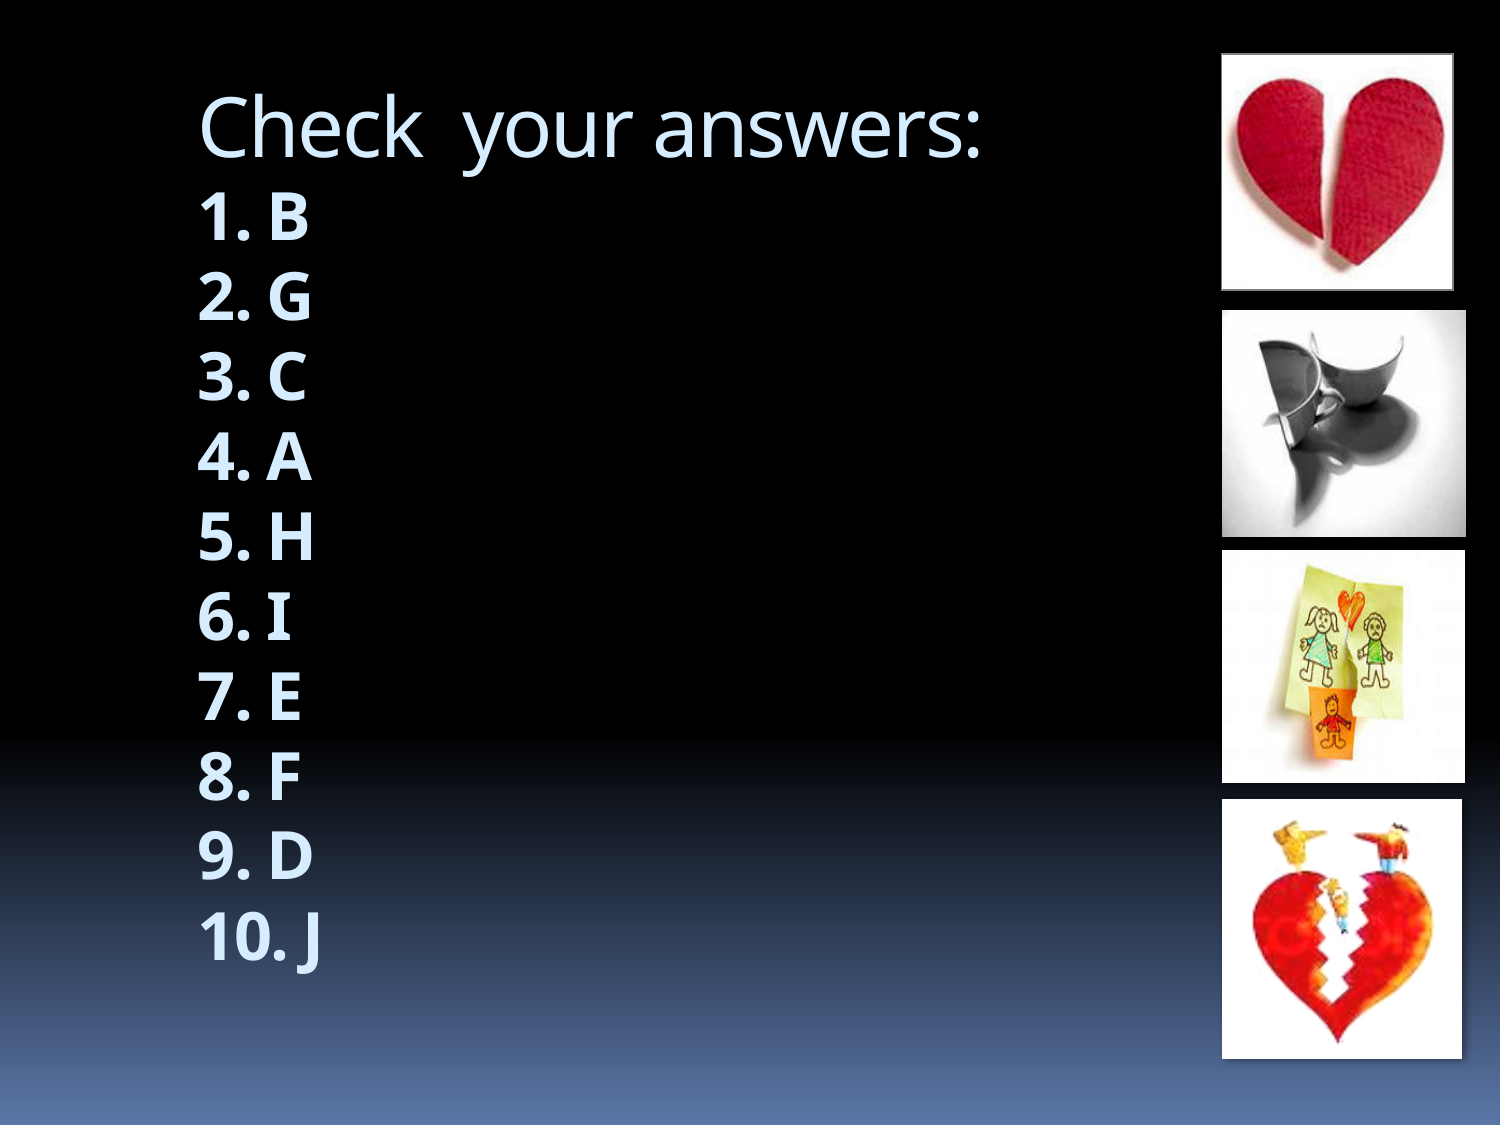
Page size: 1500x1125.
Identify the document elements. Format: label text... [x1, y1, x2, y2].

picture [1221, 54, 1453, 290]
picture [1221, 550, 1465, 783]
picture [1221, 799, 1462, 1060]
title Check your answers: 1. B 2. G 3. C 4. A 5. H 6. I 7. E 8. F 9. D 10. J [183, 66, 1213, 268]
picture [1221, 309, 1466, 538]
